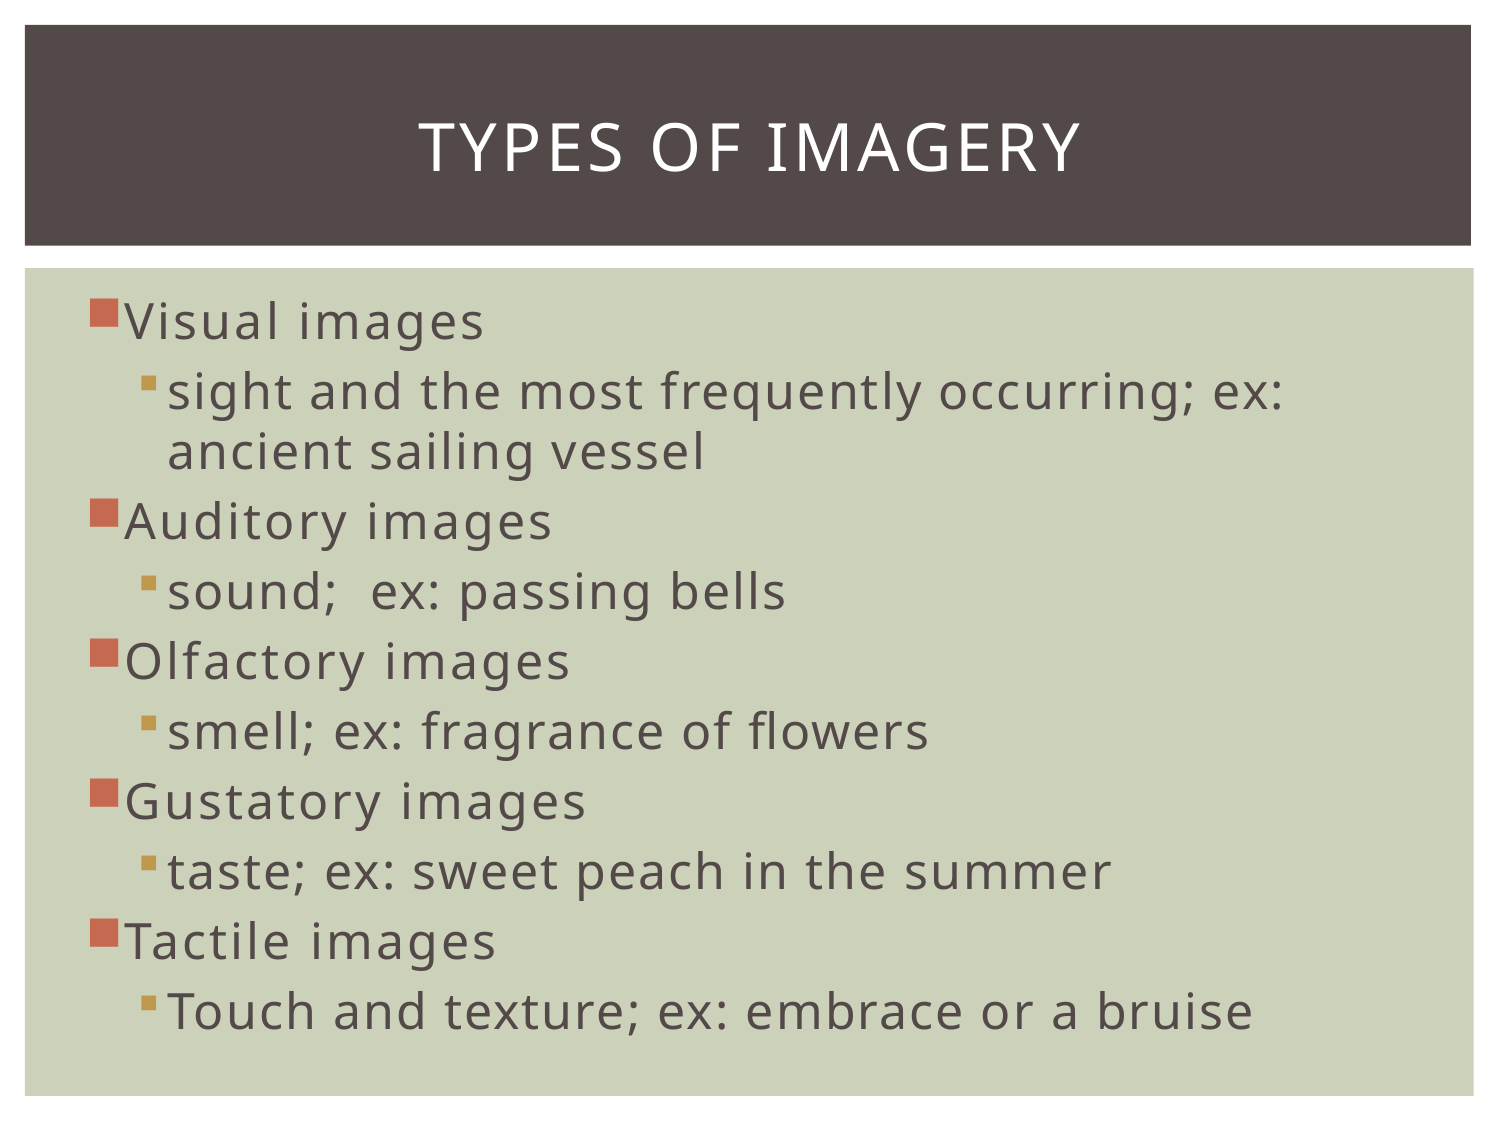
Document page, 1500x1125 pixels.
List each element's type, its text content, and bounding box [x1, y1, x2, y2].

title Types of Imagery [62, 58, 1438, 232]
list Visual images sight and the most frequently occurring; ex: ancient sailing vessel Auditory images sound; ex: passing bells Olfactory images smell; ex: fragrance of flowers Gustatory images taste; ex: sweet peach in the summer Tactile images Touch and texture; ex: embrace or a bruise [62, 281, 1442, 1005]
